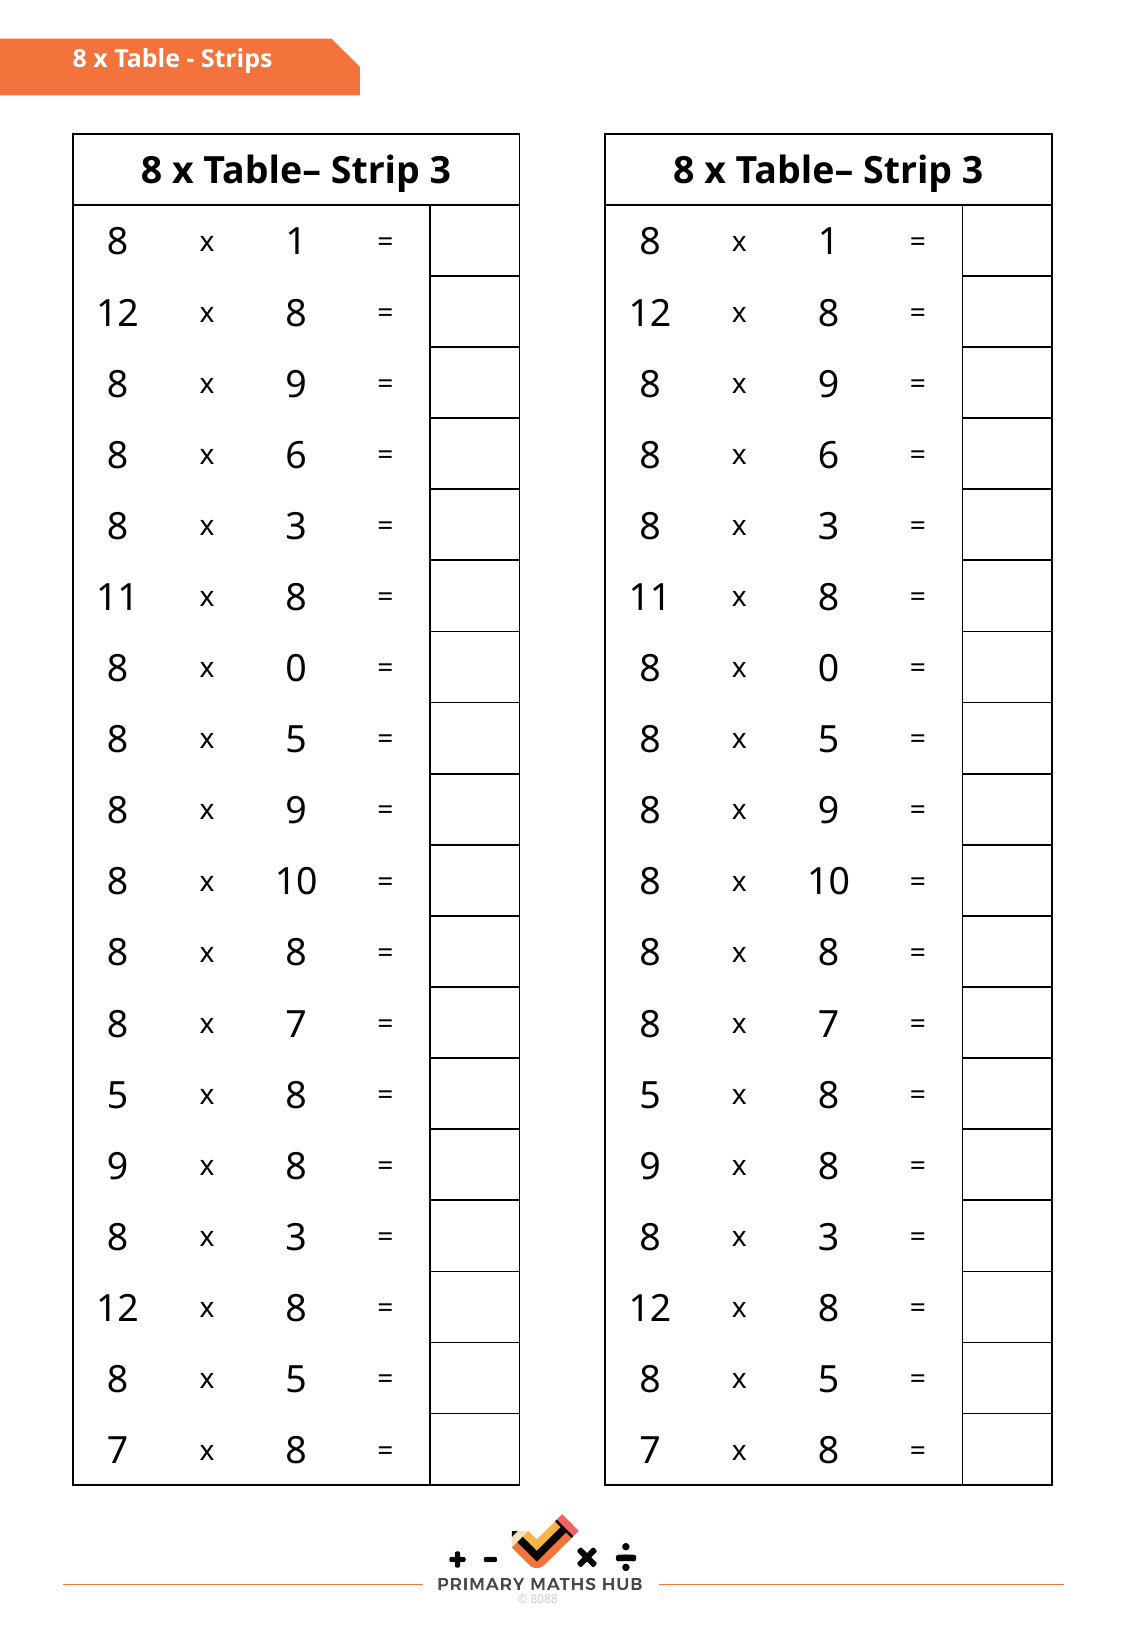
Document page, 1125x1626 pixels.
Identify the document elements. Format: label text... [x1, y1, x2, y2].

table_cell x [695, 276, 784, 347]
table_cell 8 [252, 1414, 341, 1484]
table_cell = [341, 1129, 429, 1200]
table_cell 8 [606, 845, 695, 916]
table_cell 8 [784, 1414, 873, 1484]
table_cell = [873, 1058, 962, 1129]
table_cell = [873, 1200, 962, 1271]
table_cell [431, 917, 519, 986]
table_cell 0 [252, 631, 341, 703]
table_cell = [873, 703, 962, 774]
table_cell x [695, 1058, 784, 1129]
table_cell 7 [252, 987, 341, 1058]
table_cell [963, 1130, 1051, 1199]
table_cell = [873, 1129, 962, 1200]
table_cell = [341, 1200, 429, 1271]
table_cell 9 [252, 774, 341, 845]
table_cell 8 [784, 560, 873, 631]
table_cell 5 [606, 1058, 695, 1129]
table_cell x [162, 1129, 252, 1200]
table_cell 9 [606, 1129, 695, 1200]
table_cell [431, 632, 519, 702]
table_cell [963, 846, 1051, 915]
table_cell = [341, 276, 429, 347]
table_cell x [695, 631, 784, 703]
table_cell = [873, 916, 962, 987]
table_cell = [873, 987, 962, 1058]
table_cell 5 [784, 1343, 873, 1414]
table_cell 8 [784, 916, 873, 987]
table_cell = [341, 560, 429, 631]
table_cell 9 [784, 347, 873, 418]
table_cell = [873, 276, 962, 347]
table_cell 9 [252, 347, 341, 418]
table_cell x [695, 774, 784, 845]
table_cell 6 [784, 418, 873, 489]
table_cell [431, 206, 519, 275]
table_cell x [162, 347, 252, 418]
table_cell x [695, 489, 784, 560]
table_cell x [695, 206, 784, 276]
table_cell 8 [74, 418, 162, 489]
table_cell 7 [74, 1414, 162, 1484]
table_cell [963, 1414, 1051, 1484]
table_cell [963, 419, 1051, 488]
table_cell 8 [252, 1271, 341, 1343]
table_cell 9 [74, 1129, 162, 1200]
table_cell x [695, 1129, 784, 1200]
table_cell [963, 277, 1051, 346]
table_cell = [873, 560, 962, 631]
table_cell [963, 1343, 1051, 1413]
text_box 8 x Table - Strips [0, 37, 361, 97]
table_cell 5 [252, 703, 341, 774]
table_cell x [695, 1271, 784, 1343]
table_cell x [695, 703, 784, 774]
table_cell [963, 490, 1051, 559]
table_cell 8 [606, 1200, 695, 1271]
table_cell = [341, 845, 429, 916]
table_cell 3 [784, 1200, 873, 1271]
table_cell 1 [252, 206, 341, 276]
table_cell x [695, 560, 784, 631]
table_header 8 x Table– Strip 3 [606, 135, 1051, 204]
table_cell 3 [252, 1200, 341, 1271]
table_cell x [162, 1271, 252, 1343]
table_cell = [873, 631, 962, 703]
table_cell 8 [606, 631, 695, 703]
table_cell 5 [784, 703, 873, 774]
table_cell 3 [252, 489, 341, 560]
table_cell [963, 917, 1051, 986]
table_cell [431, 846, 519, 915]
table_cell 8 [74, 916, 162, 987]
table_cell 8 [606, 774, 695, 845]
table_cell 8 [74, 347, 162, 418]
table_cell 8 [784, 1271, 873, 1343]
table_cell = [873, 418, 962, 489]
table_cell [963, 703, 1051, 773]
table_cell x [695, 1343, 784, 1414]
table_cell 8 [74, 774, 162, 845]
table_cell = [341, 987, 429, 1058]
text_box © 8088 [429, 1584, 646, 1614]
table_cell 8 [74, 1200, 162, 1271]
table_cell x [162, 276, 252, 347]
table_cell [963, 1201, 1051, 1271]
table_cell = [873, 845, 962, 916]
table_cell 8 [74, 1343, 162, 1414]
table_cell 12 [74, 276, 162, 347]
table_cell 8 [606, 703, 695, 774]
table_cell [963, 1059, 1051, 1128]
table_cell 8 [252, 1058, 341, 1129]
table_cell x [162, 1200, 252, 1271]
table_cell [963, 561, 1051, 631]
table_cell [431, 1414, 519, 1484]
table_cell 8 [74, 489, 162, 560]
table_cell x [162, 845, 252, 916]
table_cell x [695, 845, 784, 916]
table_cell 9 [784, 774, 873, 845]
table_cell 8 [74, 631, 162, 703]
table_cell 8 [74, 703, 162, 774]
table_cell 11 [606, 560, 695, 631]
table_cell 0 [784, 631, 873, 703]
table_cell = [341, 1414, 429, 1484]
table_cell x [695, 916, 784, 987]
table_cell x [162, 916, 252, 987]
table_cell [431, 561, 519, 631]
table_cell [431, 490, 519, 559]
table_cell x [695, 1414, 784, 1484]
table_cell 8 [606, 206, 695, 276]
table_cell x [162, 1058, 252, 1129]
table_cell [963, 775, 1051, 844]
table_cell 8 [606, 418, 695, 489]
table_cell = [341, 703, 429, 774]
table_cell 8 [606, 987, 695, 1058]
table_cell 11 [74, 560, 162, 631]
table_cell x [162, 206, 252, 276]
table_cell = [341, 418, 429, 489]
table_cell [431, 1343, 519, 1413]
table_cell x [162, 1343, 252, 1414]
table_cell x [162, 1414, 252, 1484]
table_cell 1 [784, 206, 873, 276]
table_cell 7 [784, 987, 873, 1058]
table_cell 8 [606, 489, 695, 560]
table_cell = [873, 1414, 962, 1484]
table_cell x [695, 418, 784, 489]
table_cell x [695, 1200, 784, 1271]
table_cell = [873, 489, 962, 560]
table_cell 7 [606, 1414, 695, 1484]
table_cell [431, 1201, 519, 1271]
table_cell x [162, 703, 252, 774]
table_cell 6 [252, 418, 341, 489]
table_cell [431, 988, 519, 1057]
table_cell 12 [606, 276, 695, 347]
table_cell [431, 1272, 519, 1342]
table_cell 5 [74, 1058, 162, 1129]
table_cell [431, 419, 519, 488]
table_cell 10 [784, 845, 873, 916]
table_cell = [873, 347, 962, 418]
table_cell x [695, 987, 784, 1058]
table_cell [431, 775, 519, 844]
table_cell x [162, 987, 252, 1058]
table_cell 8 [606, 916, 695, 987]
table_cell 8 [74, 987, 162, 1058]
table_cell x [162, 489, 252, 560]
table_cell = [341, 1058, 429, 1129]
table_cell [963, 348, 1051, 417]
table_cell = [341, 347, 429, 418]
table_cell = [873, 1343, 962, 1414]
table_cell x [162, 418, 252, 489]
table_cell 8 [784, 276, 873, 347]
table_cell 3 [784, 489, 873, 560]
picture [432, 1512, 648, 1597]
table_cell x [162, 774, 252, 845]
table_cell 8 [606, 1343, 695, 1414]
table_cell = [873, 206, 962, 276]
table_cell = [341, 1343, 429, 1414]
table_cell [431, 1130, 519, 1199]
table_cell 8 [252, 916, 341, 987]
table_cell 8 [252, 276, 341, 347]
table_cell [431, 703, 519, 773]
table_cell 12 [74, 1271, 162, 1343]
table_cell [431, 1059, 519, 1128]
table_cell x [162, 631, 252, 703]
table_cell = [341, 489, 429, 560]
table_header 8 x Table– Strip 3 [74, 135, 519, 204]
table_cell = [341, 774, 429, 845]
table_cell = [341, 206, 429, 276]
table_cell [431, 277, 519, 346]
table_cell 8 [252, 560, 341, 631]
table_cell 8 [252, 1129, 341, 1200]
table_cell 8 [74, 845, 162, 916]
table_cell = [873, 1271, 962, 1343]
table_cell = [341, 1271, 429, 1343]
table_cell [963, 206, 1051, 275]
table_cell 5 [252, 1343, 341, 1414]
table_cell [431, 348, 519, 417]
table_cell = [873, 774, 962, 845]
table_cell x [162, 560, 252, 631]
table_cell 8 [784, 1129, 873, 1200]
table_cell 12 [606, 1271, 695, 1343]
table_cell [963, 1272, 1051, 1342]
table_cell 8 [606, 347, 695, 418]
table_cell = [341, 916, 429, 987]
table_cell 8 [784, 1058, 873, 1129]
table_cell x [695, 347, 784, 418]
table_cell 10 [252, 845, 341, 916]
table_cell [963, 988, 1051, 1057]
table_cell = [341, 631, 429, 703]
table_cell 8 [74, 206, 162, 276]
table_cell [963, 632, 1051, 702]
